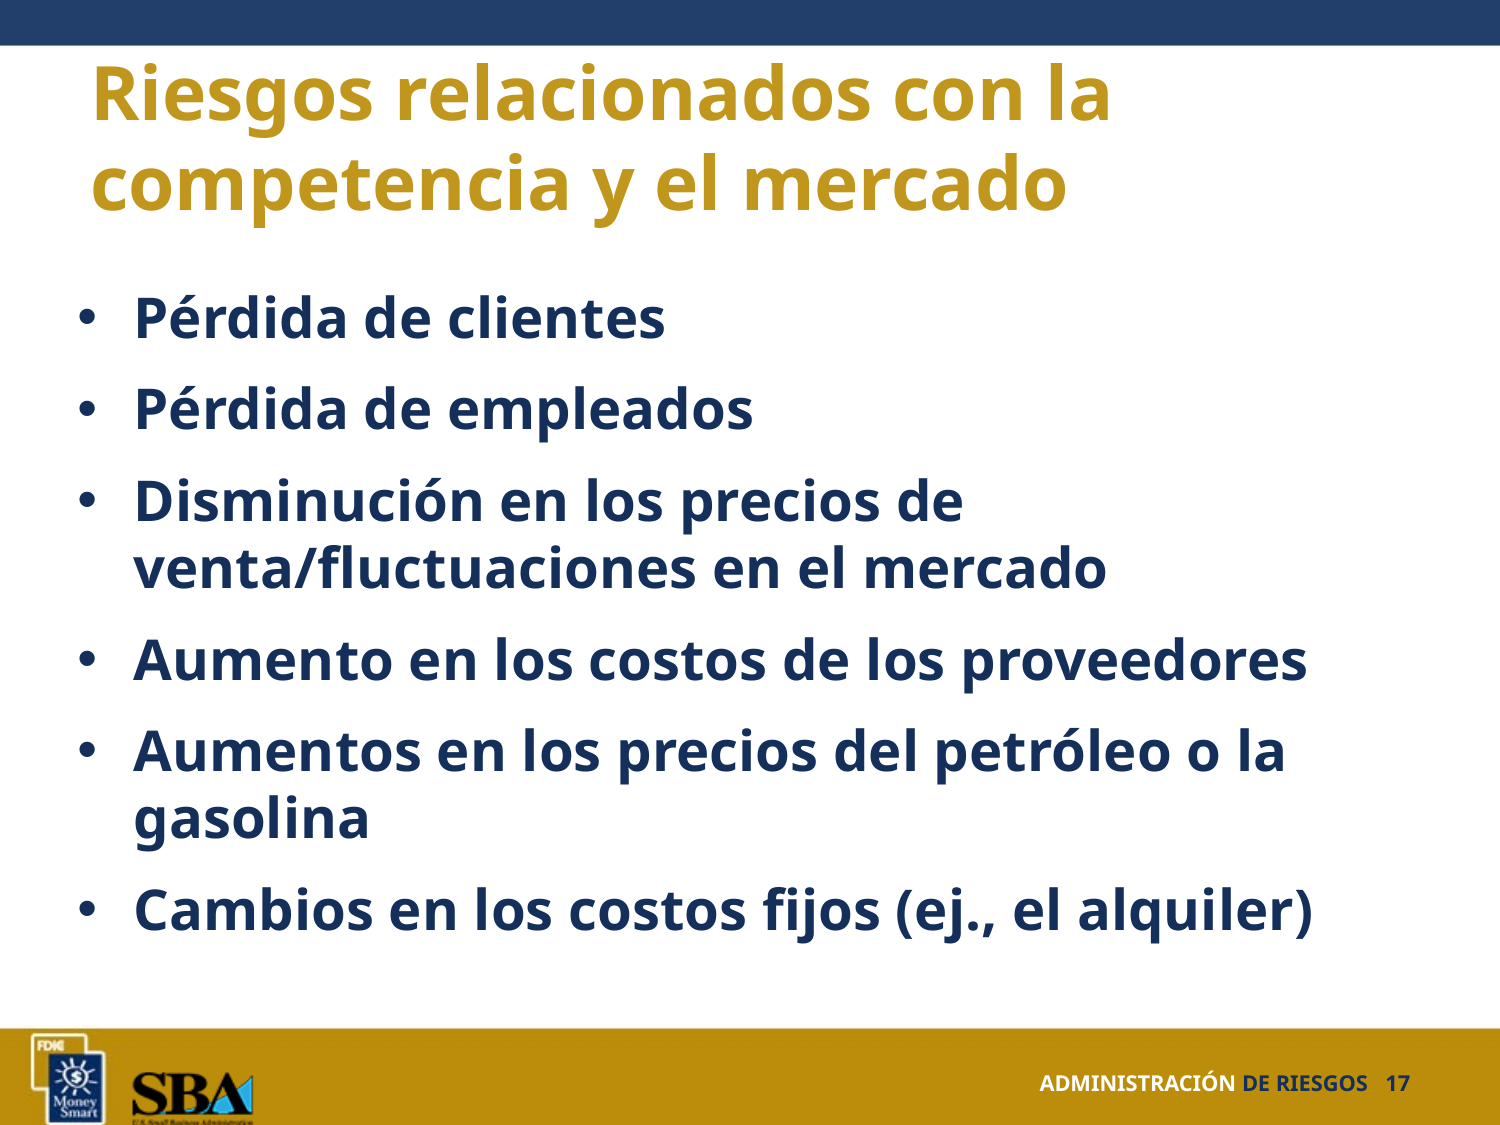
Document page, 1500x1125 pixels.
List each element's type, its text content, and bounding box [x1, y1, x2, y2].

picture [0, 0, 1500, 1125]
title Riesgos relacionados con la competencia y el mercado [74, 37, 1476, 226]
list Pérdida de clientes Pérdida de empleados Disminución en los precios de venta/fluctuaciones en el mercado Aumento en los costos de los proveedores Aumentos en los precios del petróleo o la gasolina Cambios en los costos fijos (ej., el alquiler) [62, 274, 1413, 976]
